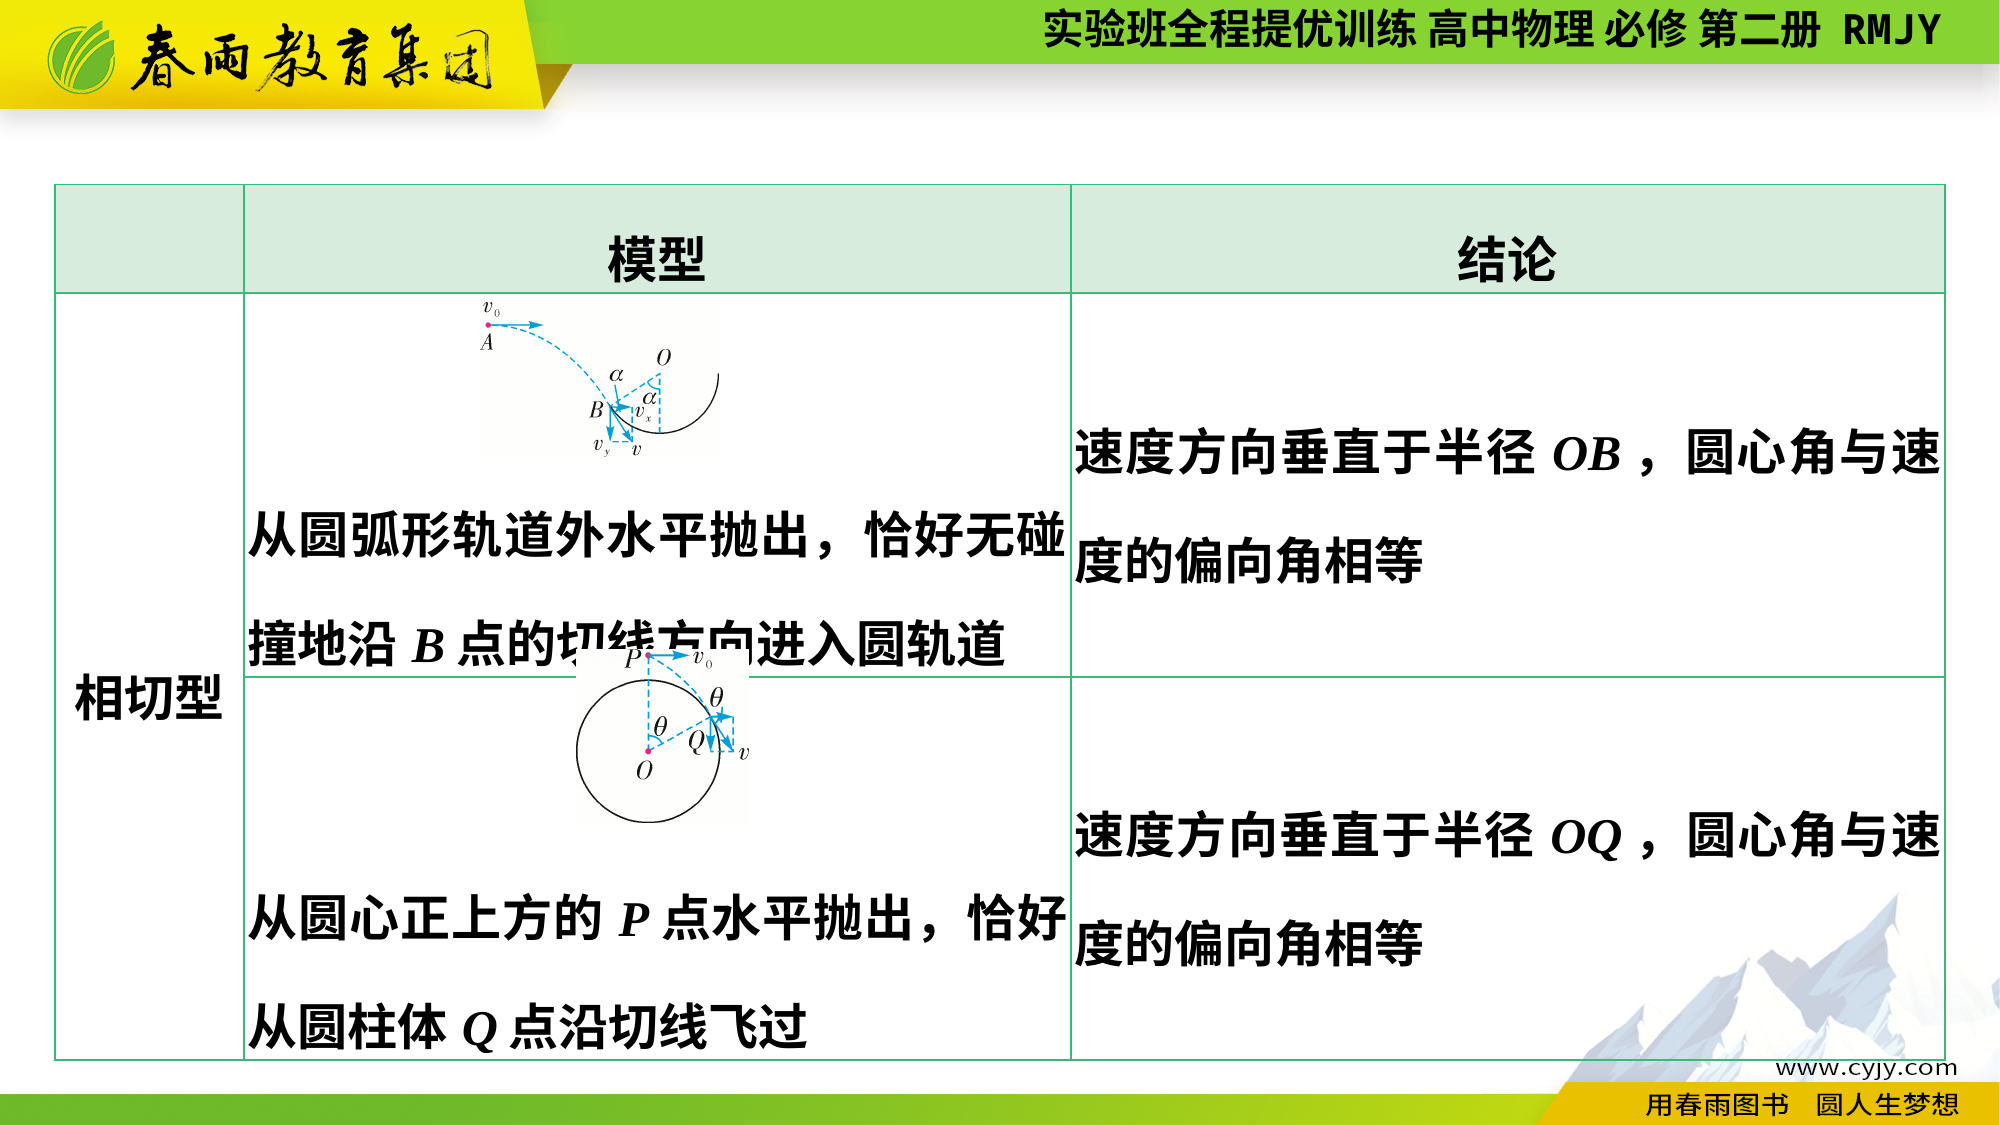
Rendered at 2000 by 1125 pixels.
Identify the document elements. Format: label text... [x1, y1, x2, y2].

picture [0, 0, 2000, 1125]
table_header [56, 185, 243, 292]
table_header 结论 [1072, 185, 1944, 292]
table_cell 从圆弧形轨道外水平抛出，恰好无碰撞地沿B点的切线方向进入圆轨道 [245, 294, 1070, 676]
table_cell 速度方向垂直于半径OQ，圆心角与速度的偏向角相等 [1072, 678, 1944, 1059]
table_header 模型 [245, 185, 1070, 292]
table_cell 速度方向垂直于半径OB，圆心角与速度的偏向角相等 [1072, 294, 1944, 676]
table_cell 从圆心正上方的P点水平抛出，恰好从圆柱体Q点沿切线飞过 [245, 678, 1070, 1059]
table_cell 相切型 [56, 294, 243, 1059]
